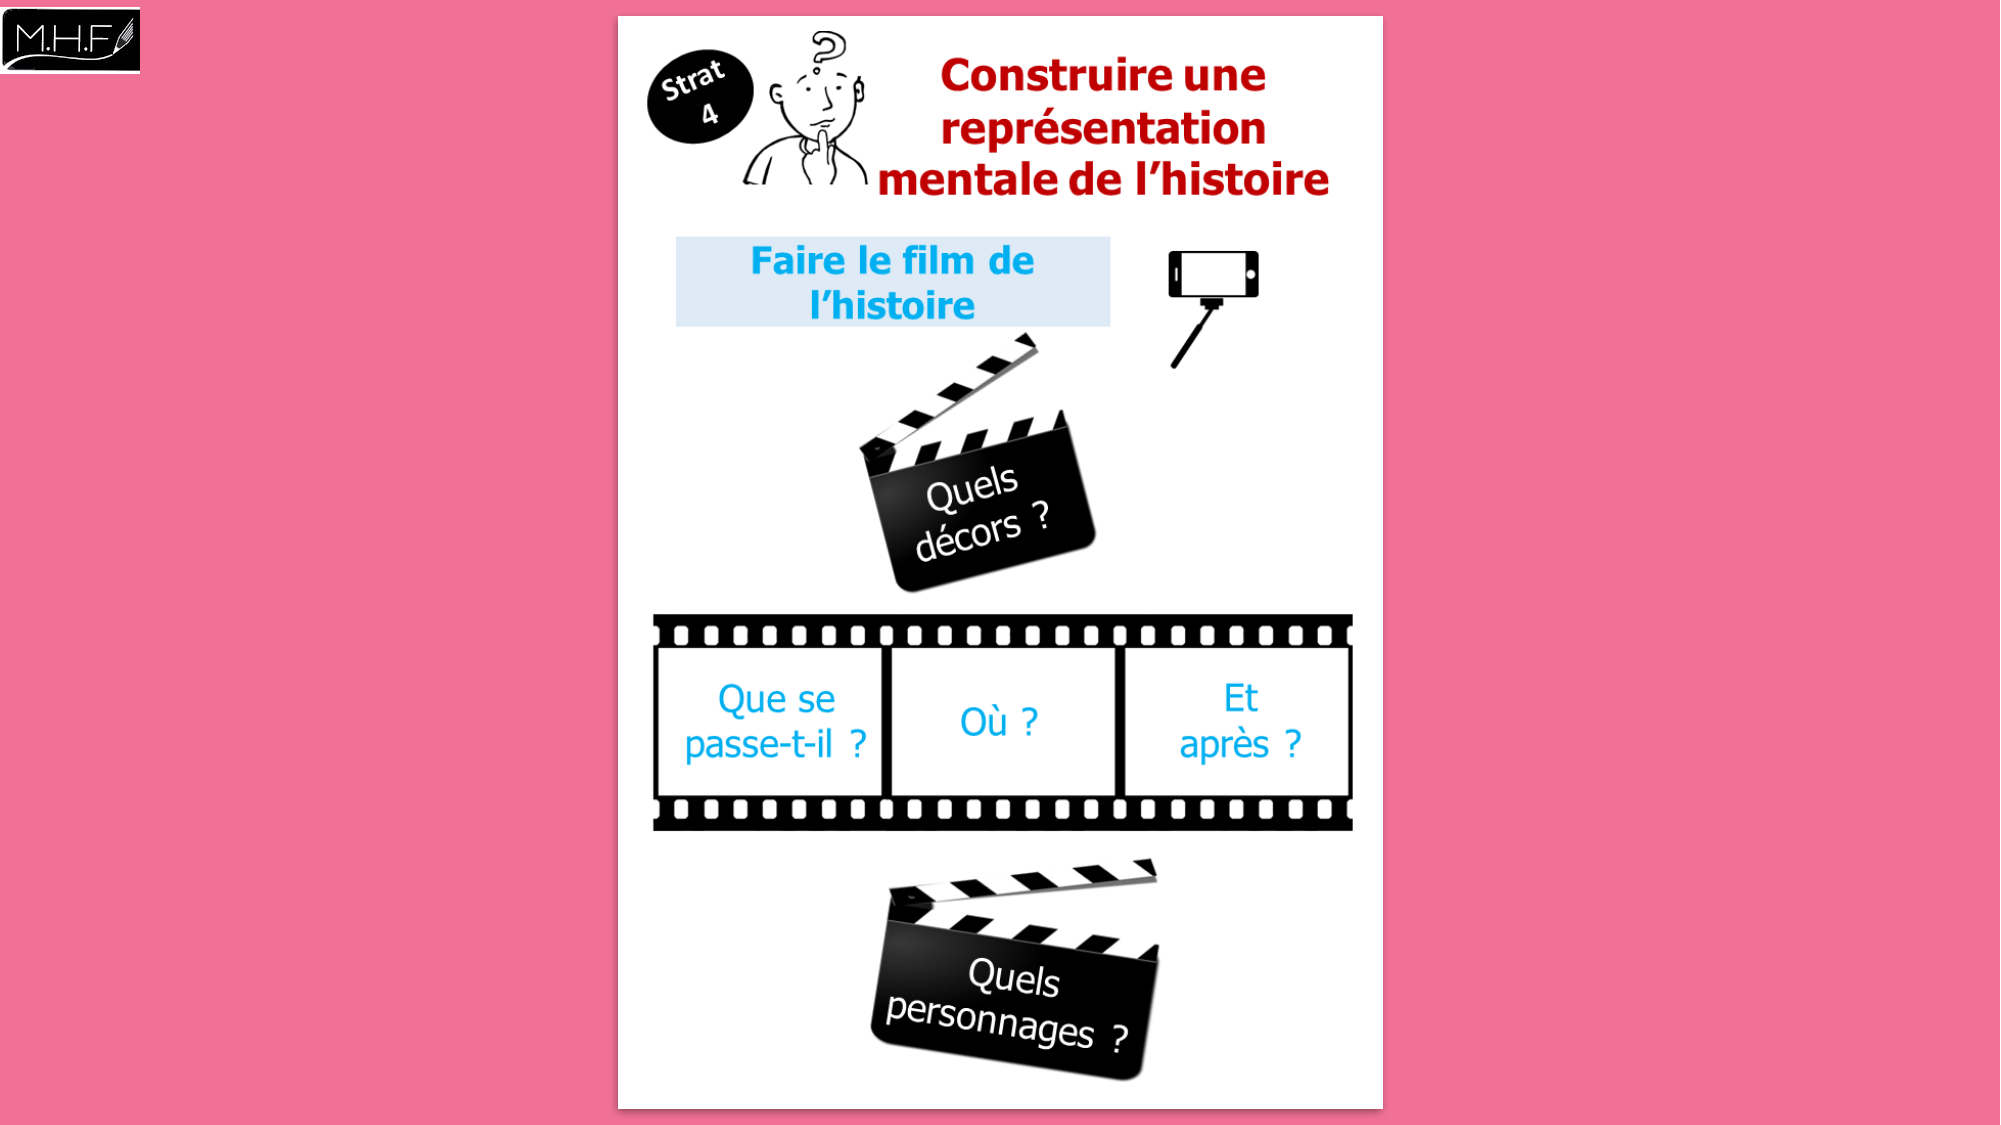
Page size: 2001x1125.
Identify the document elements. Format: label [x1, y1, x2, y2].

picture [631, 30, 1368, 1094]
picture [0, 7, 140, 74]
